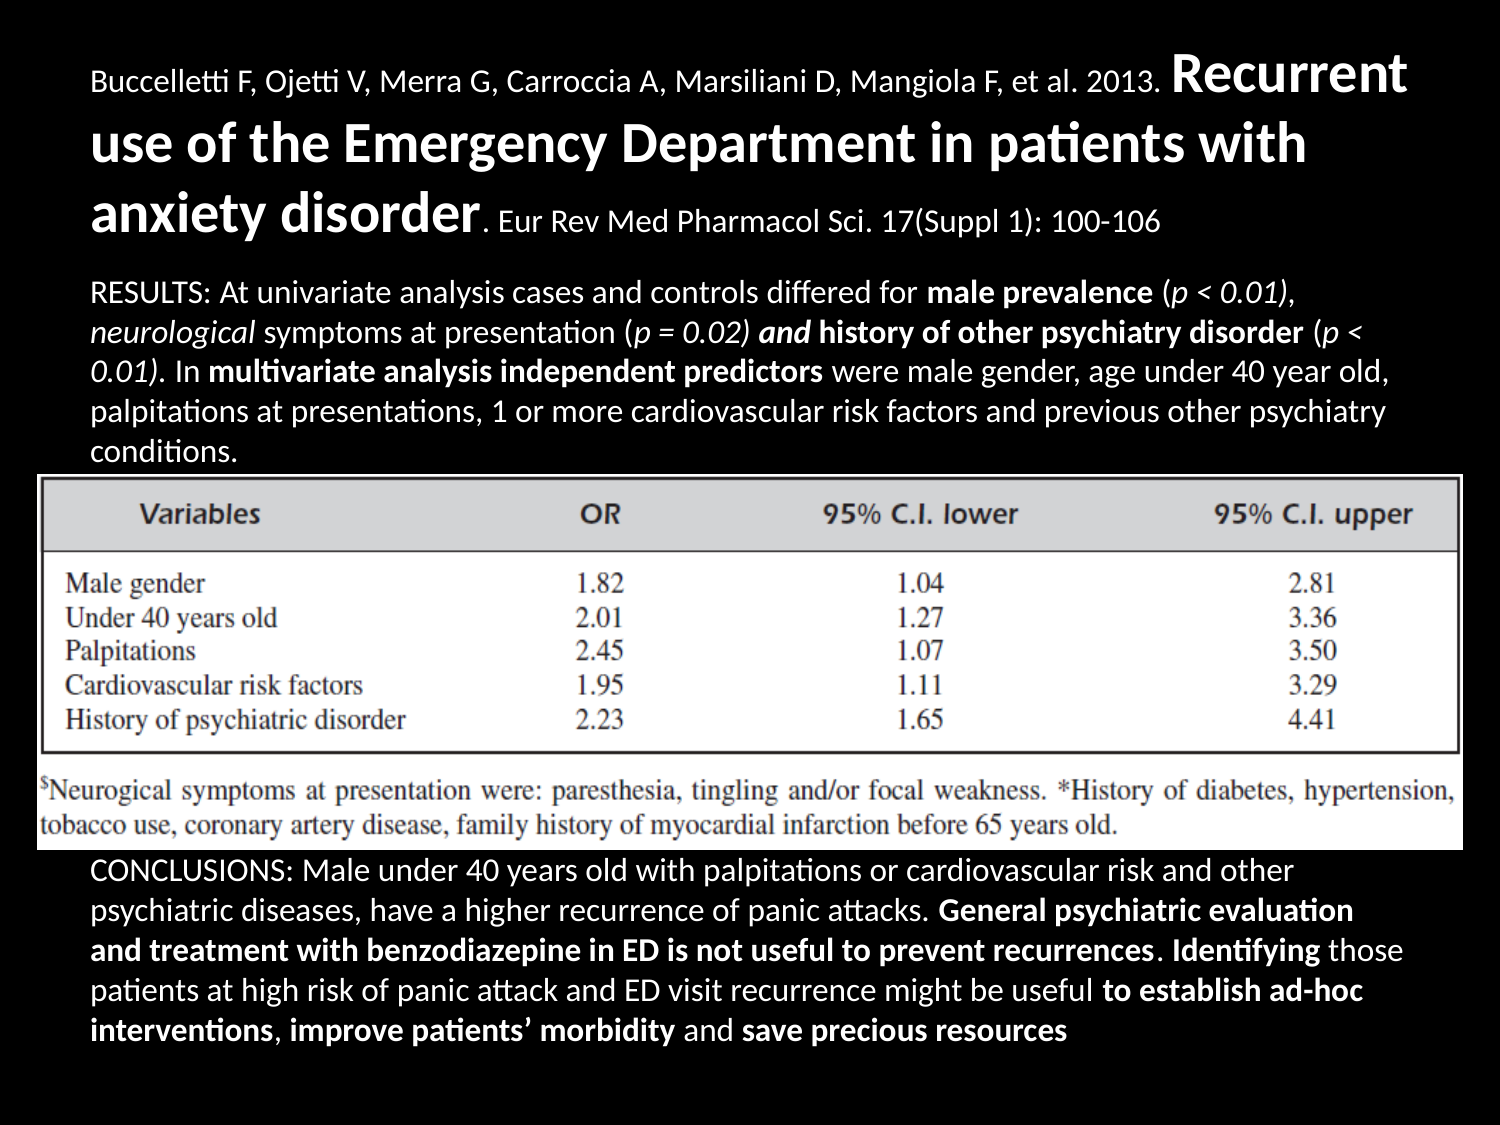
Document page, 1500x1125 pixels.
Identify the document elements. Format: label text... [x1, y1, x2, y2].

list RESULTS: At univariate analysis cases and controls differed for male prevalence (p < 0.01), neurological symptoms at presentation (p = 0.02) and history of other psychiatry disorder (p < 0.01). In multivariate analysis independent predictors were male gender, age under 40 year old, palpitations at presentations, 1 or more cardiovascular risk factors and previous other psychiatry conditions. CONCLUSIONS: Male under 40 years old with palpitations or cardiovascular risk and other psychiatric diseases, have a higher recurrence of panic attacks. General psychiatric evaluation and treatment with benzodiazepine in ED is not useful to prevent recurrences. Identifying those patients at high risk of panic attack and ED visit recurrence might be useful to establish ad-hoc interventions, improve patients’ morbidity and save precious resources [75, 262, 1425, 473]
list RESULTS: At univariate analysis cases and controls differed for male prevalence (p < 0.01), neurological symptoms at presentation (p = 0.02) and history of other psychiatry disorder (p < 0.01). In multivariate analysis independent predictors were male gender, age under 40 year old, palpitations at presentations, 1 or more cardiovascular risk factors and previous other psychiatry conditions. CONCLUSIONS: Male under 40 years old with palpitations or cardiovascular risk and other psychiatric diseases, have a higher recurrence of panic attacks. General psychiatric evaluation and treatment with benzodiazepine in ED is not useful to prevent recurrences. Identifying those patients at high risk of panic attack and ED visit recurrence might be useful to establish ad-hoc interventions, improve patients’ morbidity and save precious resources [75, 859, 1425, 1125]
picture [37, 474, 1463, 851]
title Buccelletti F, Ojetti V, Merra G, Carroccia A, Marsiliani D, Mangiola F, et al. 2013. Recurrent use of the Emergency Department in patients with anxiety disorder. Eur Rev Med Pharmacol Sci. 17(Suppl 1): 100-106 [75, 45, 1425, 233]
